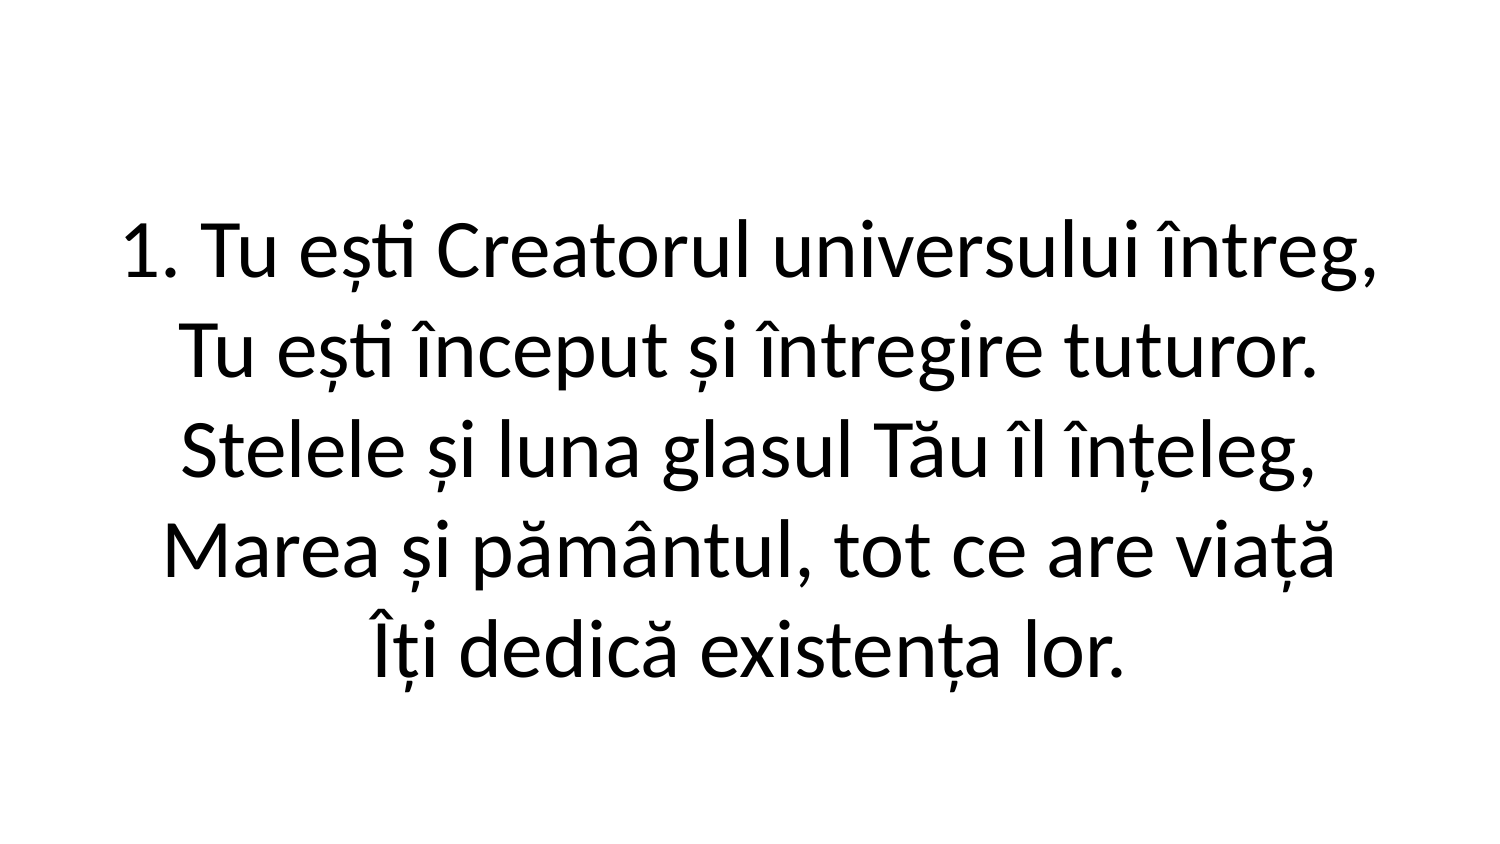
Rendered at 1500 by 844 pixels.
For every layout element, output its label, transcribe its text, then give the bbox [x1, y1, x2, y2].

text_box 1. Tu ești Creatorul universului întreg, Tu ești început și întregire tuturor. Stelele și luna glasul Tău îl înțeleg, Marea și pământul, tot ce are viață Îți dedică existența lor. [104, 142, 1396, 702]
